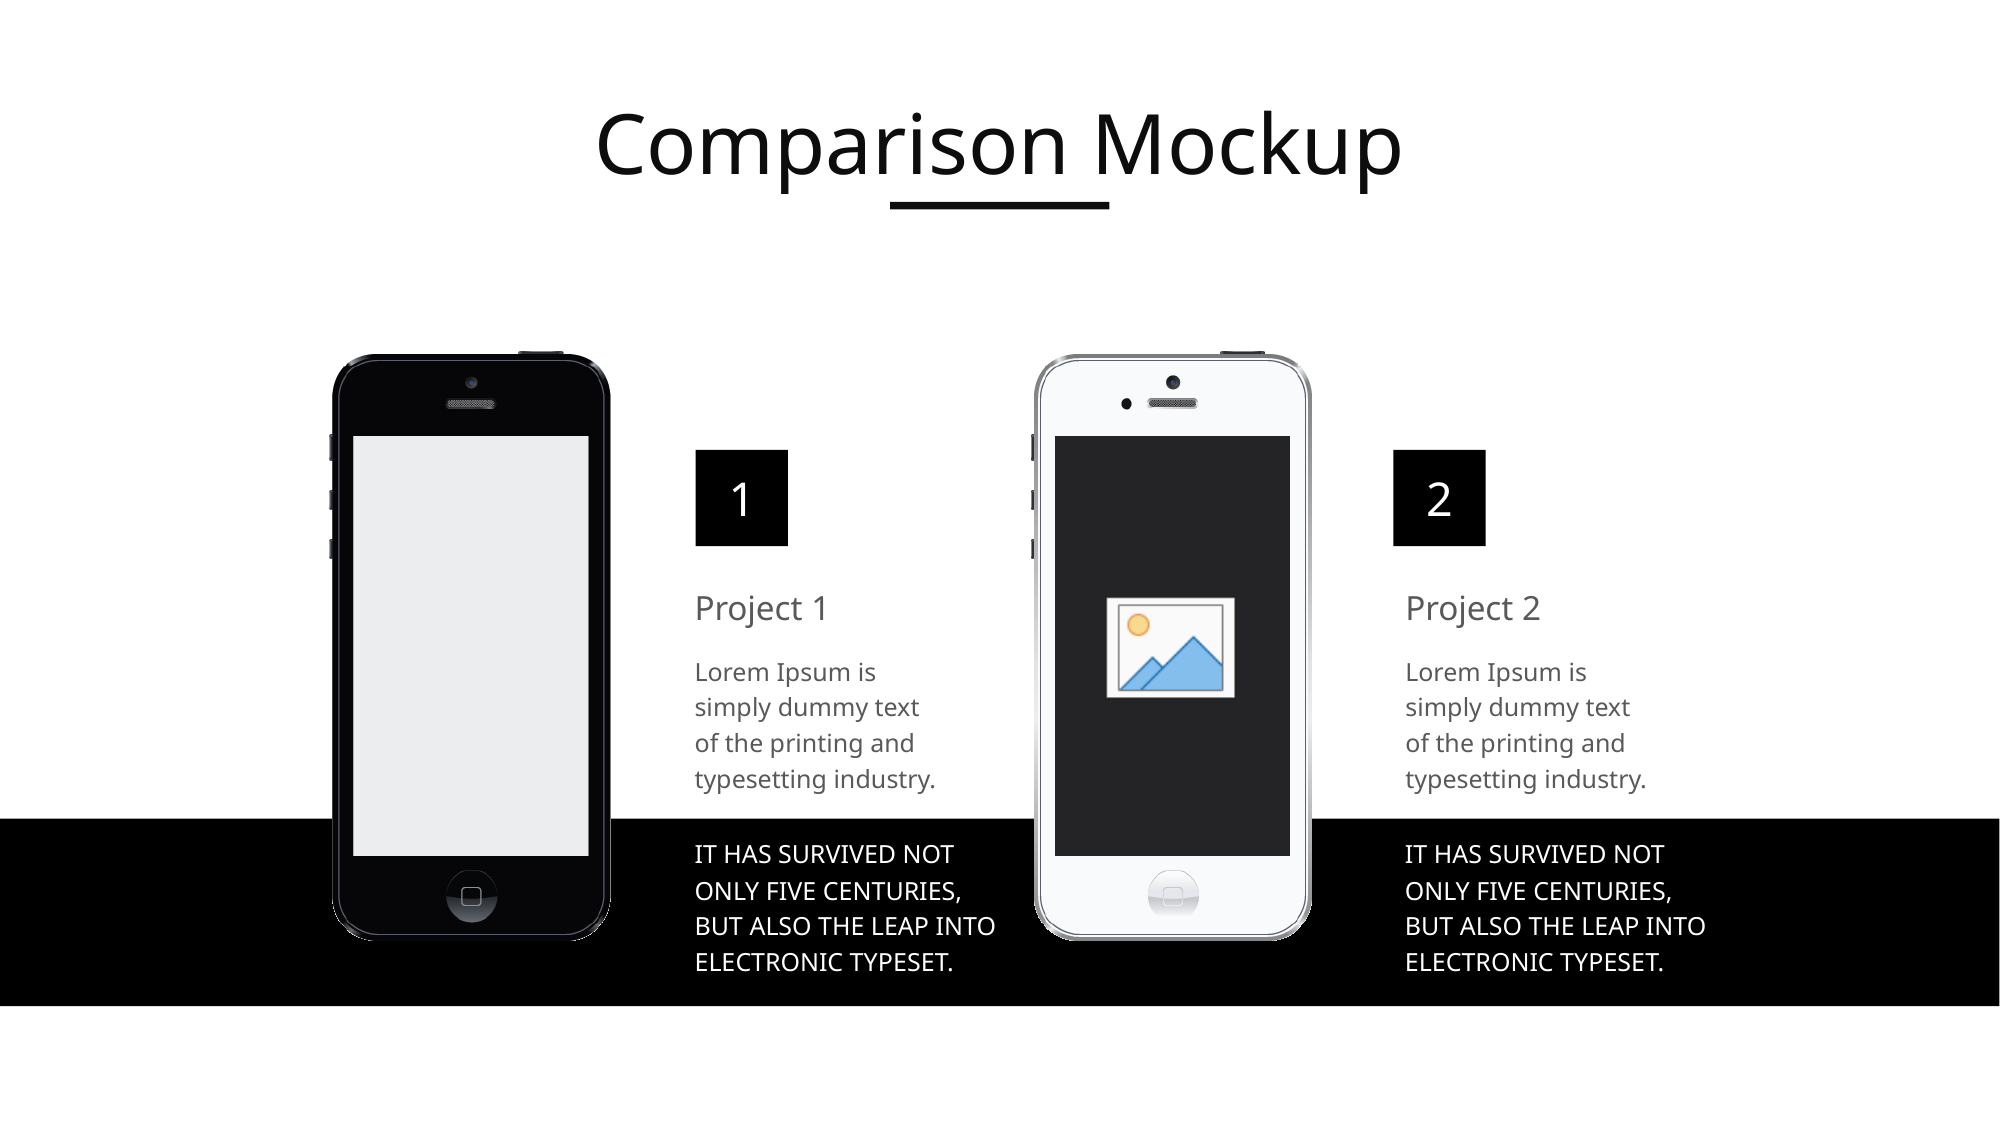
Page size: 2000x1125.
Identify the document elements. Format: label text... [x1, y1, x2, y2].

text_box [888, 200, 1111, 211]
list IT HAS SURVIVED NOT ONLY FIVE CENTURIES, BUT ALSO THE LEAP INTO ELECTRONIC TYPESET. [694, 833, 1000, 996]
list 1 [704, 460, 780, 536]
list IT HAS SURVIVED NOT ONLY FIVE CENTURIES, BUT ALSO THE LEAP INTO ELECTRONIC TYPESET. [1404, 833, 1711, 996]
picture [318, 340, 627, 950]
text_box Comparison Mockup [0, 96, 2000, 187]
list Lorem Ipsum is simply dummy text of the printing and typesetting industry. [694, 650, 937, 813]
list Project 1 [694, 588, 896, 626]
list Project 2 [1405, 588, 1606, 626]
list Lorem Ipsum is simply dummy text of the printing and typesetting industry. [1405, 650, 1648, 812]
list 2 [1401, 460, 1478, 536]
picture [1017, 340, 1326, 950]
